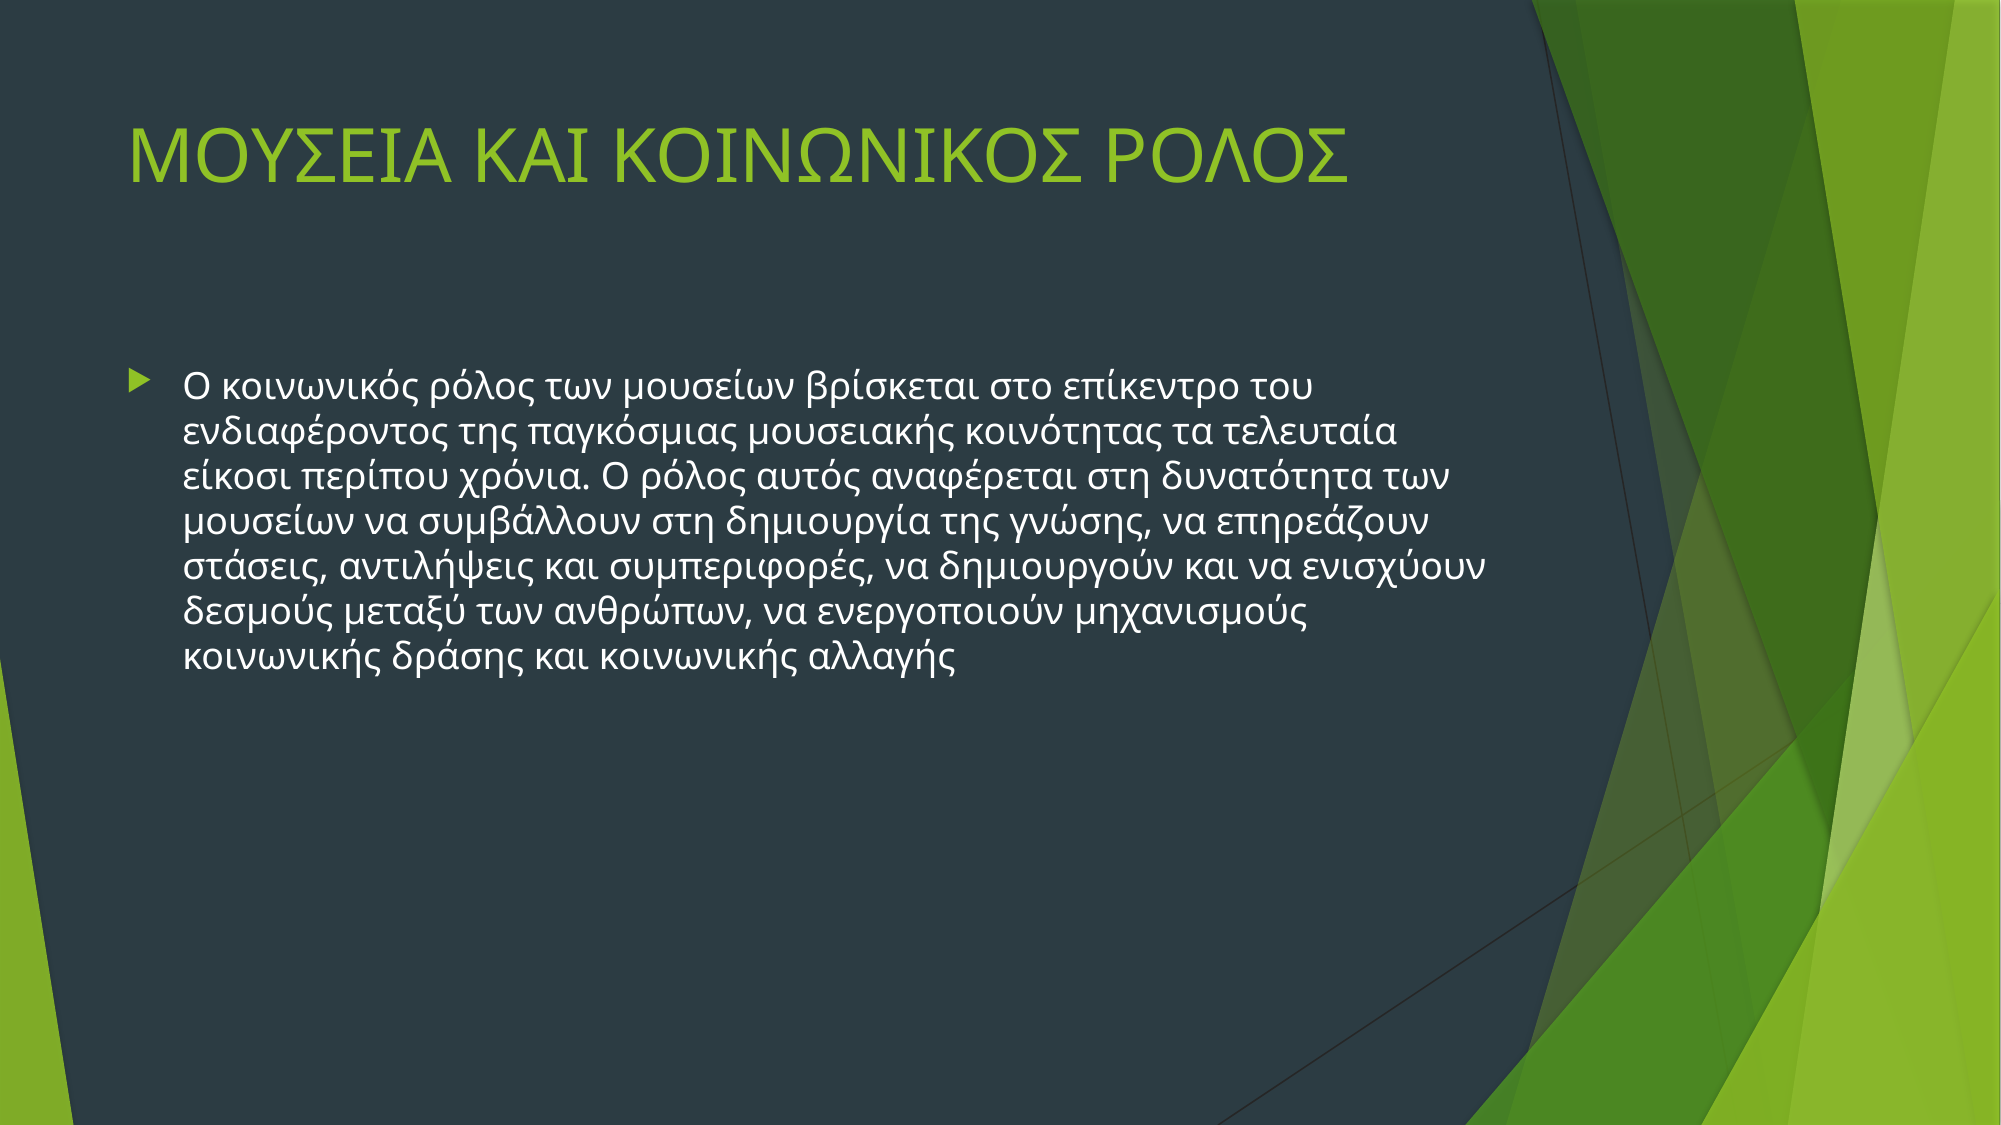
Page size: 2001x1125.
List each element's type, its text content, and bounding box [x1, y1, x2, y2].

list Ο κοινωνικός ρόλος των μουσείων βρίσκεται στο επίκεντρο του ενδιαφέροντος της παγκόσμιας μουσειακής κοινότητας τα τελευταία είκοσι περίπου χρόνια. Ο ρόλος αυτός αναφέρεται στη δυνατότητα των μουσείων να συμβάλλουν στη δημιουργία της γνώσης, να επηρεάζουν στάσεις, αντιλήψεις και συμπεριφορές, να δημιουργούν και να ενισχύουν δεσμούς μεταξύ των ανθρώπων, να ενεργοποιούν μηχανισμούς κοινωνικής δράσης και κοινωνικής αλλαγής [111, 354, 1522, 992]
title ΜΟΥΣΕΙΑ ΚΑΙ ΚΟΙΝΩΝΙΚΟΣ ΡΟΛΟΣ [111, 99, 1522, 317]
